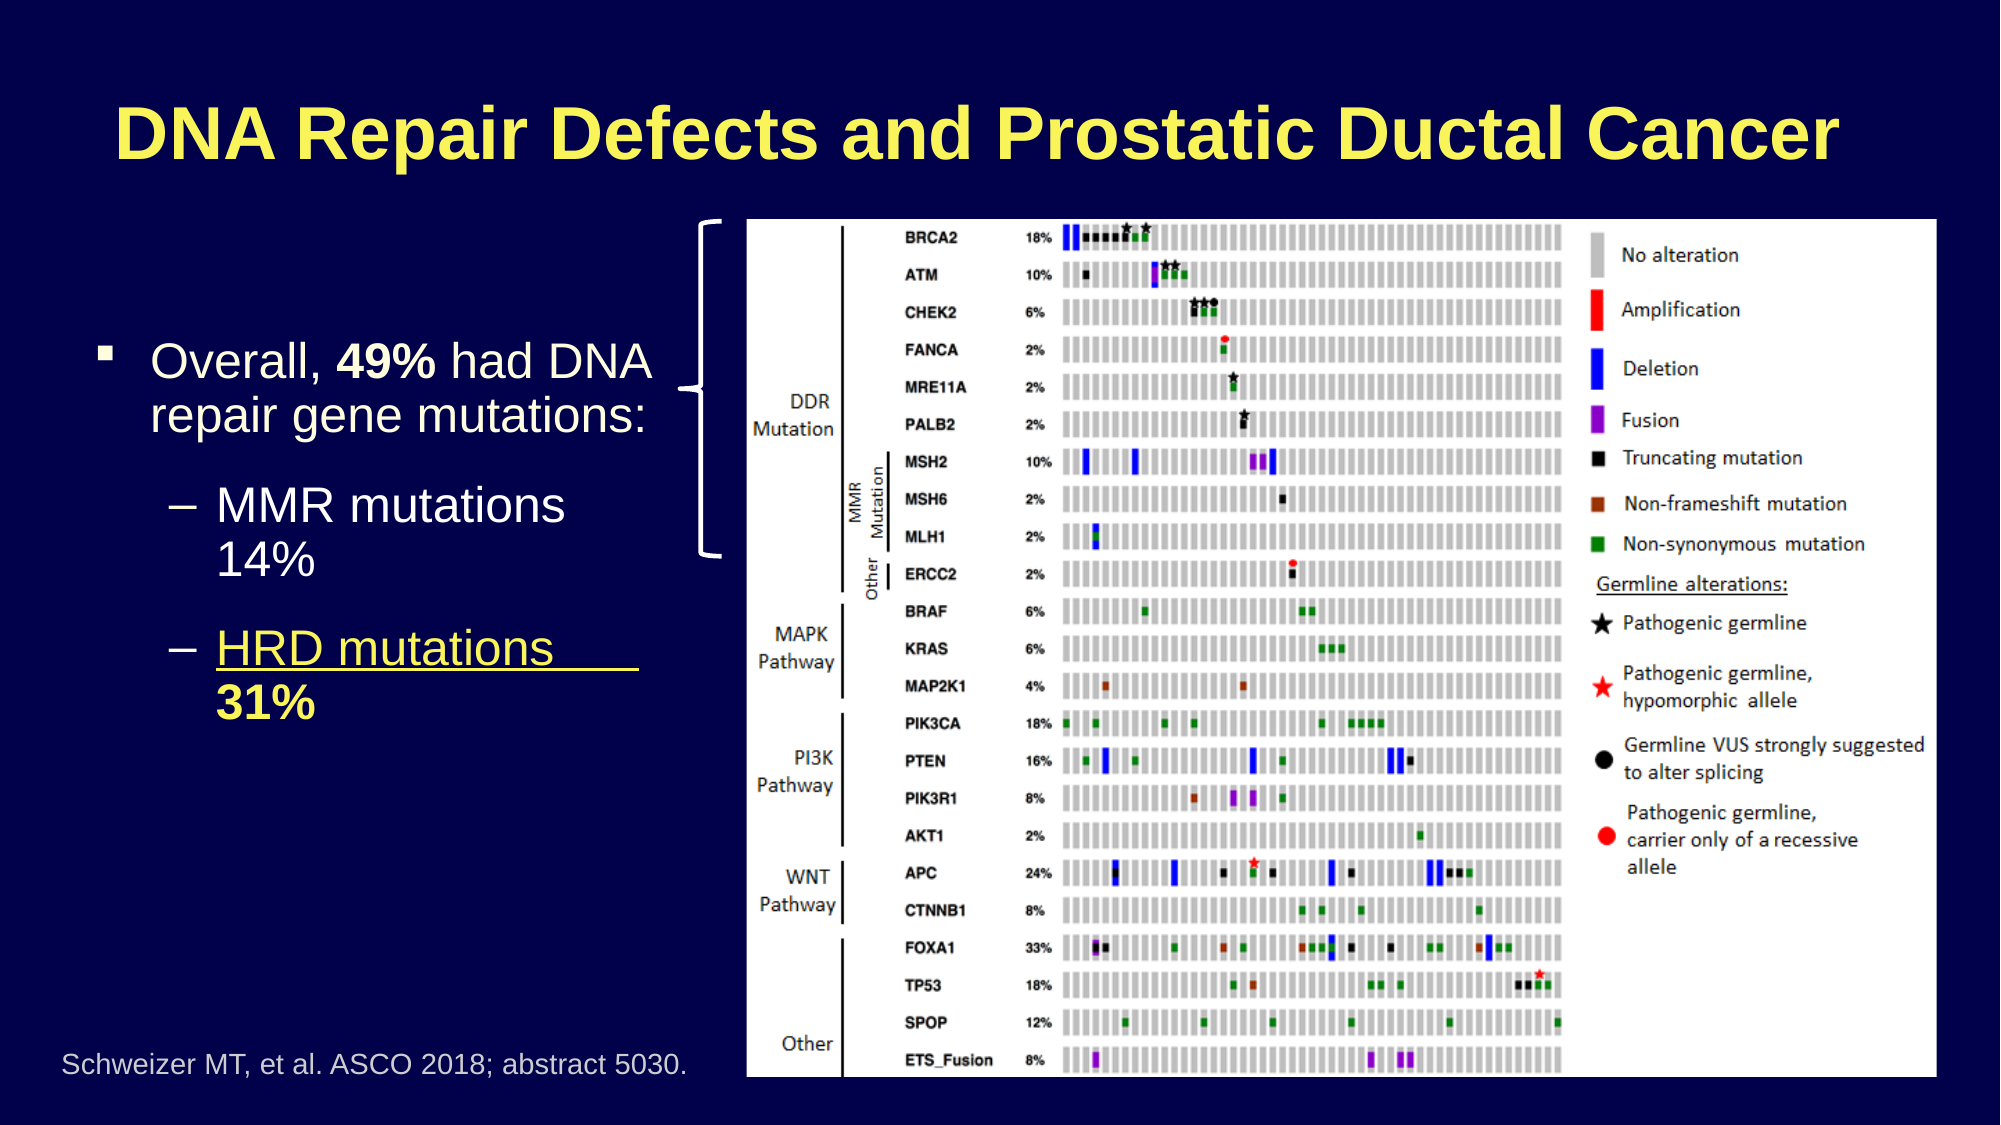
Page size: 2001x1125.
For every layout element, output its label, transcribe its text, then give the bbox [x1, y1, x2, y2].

picture [746, 219, 1937, 1077]
text_box [679, 221, 722, 557]
title DNA Repair Defects and Prostatic Ductal Cancer [100, 39, 1884, 220]
list Overall, 49% had DNA repair gene mutations: MMR mutations 14% HRD mutations 31% [78, 328, 679, 890]
text_box Schweizer MT, et al. ASCO 2018; abstract 5030. [46, 1037, 759, 1088]
